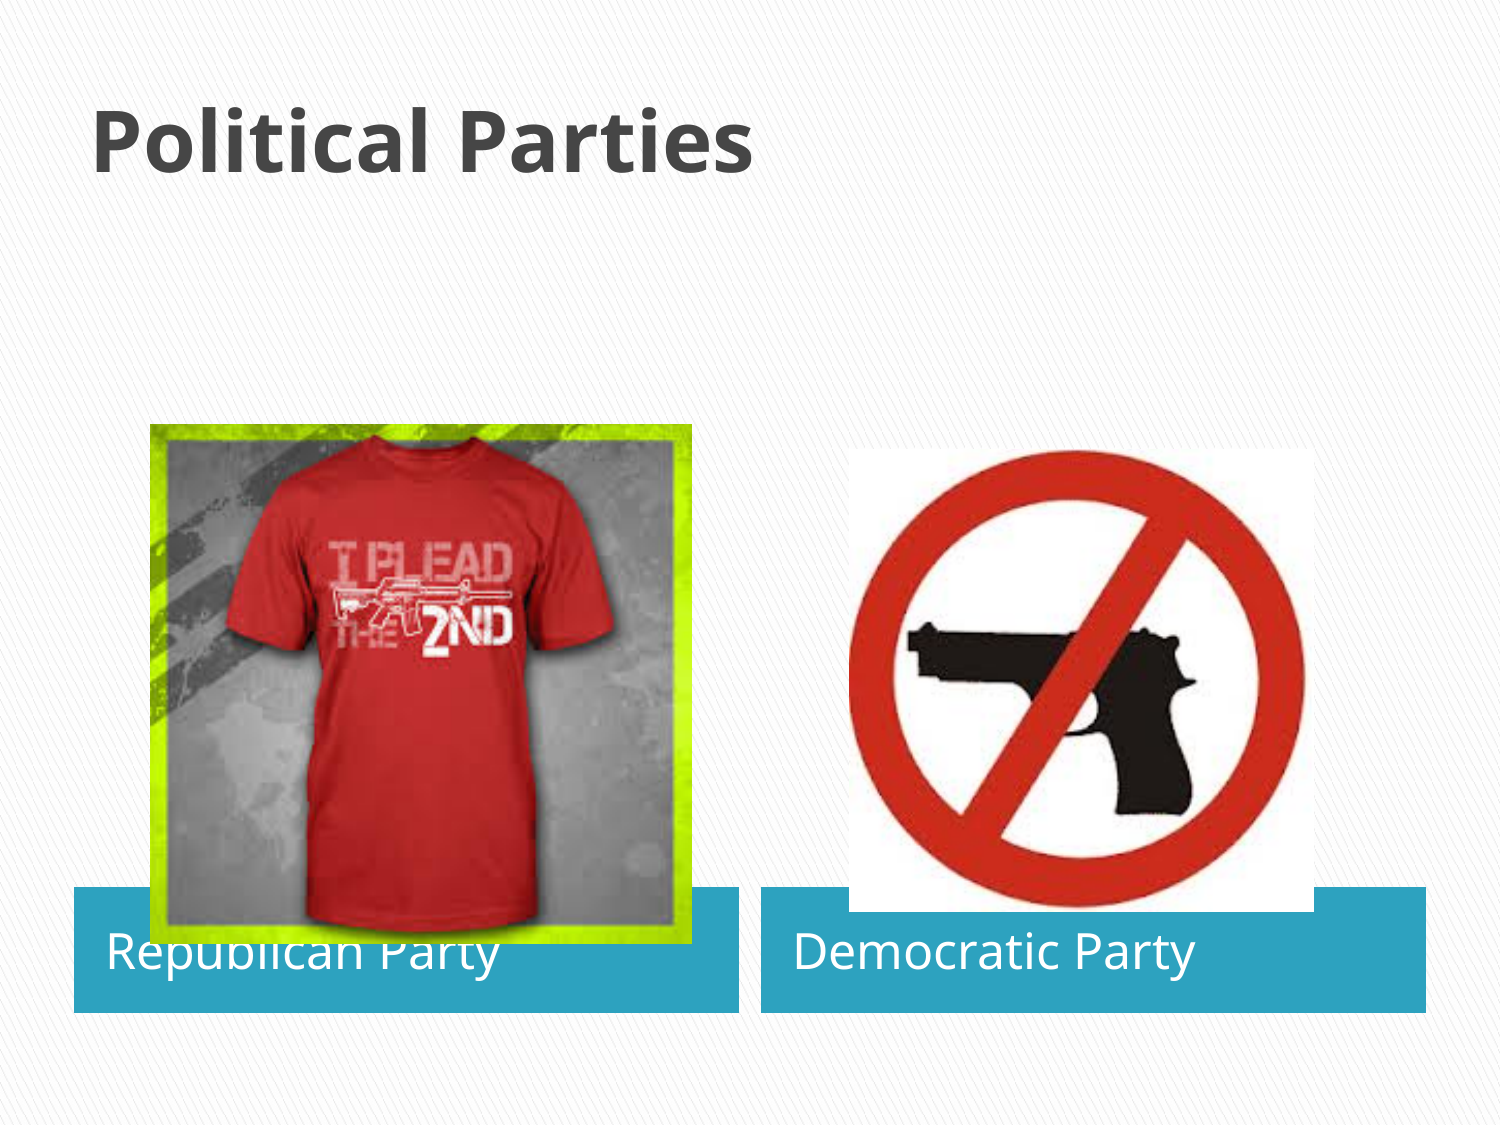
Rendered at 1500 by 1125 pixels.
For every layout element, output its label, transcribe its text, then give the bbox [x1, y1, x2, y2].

picture [149, 424, 693, 944]
title Political Parties [75, 44, 1425, 233]
list Democratic Party [761, 887, 1426, 1013]
list Republican Party [74, 887, 739, 1013]
picture [849, 449, 1315, 913]
